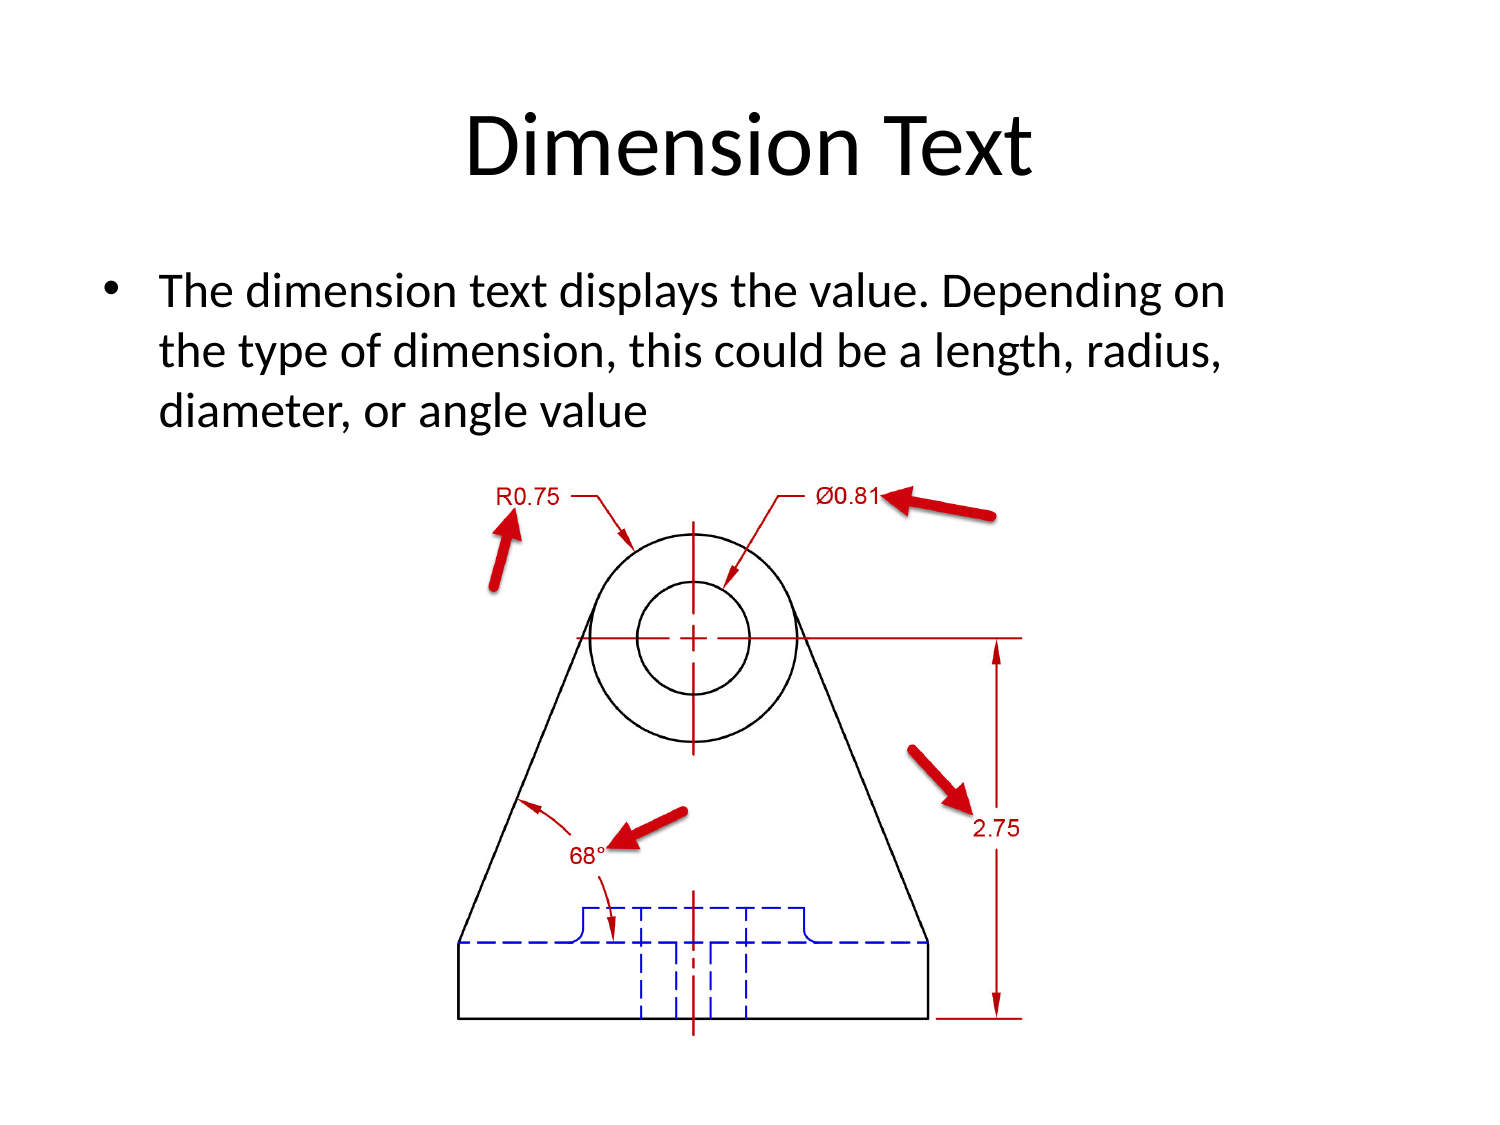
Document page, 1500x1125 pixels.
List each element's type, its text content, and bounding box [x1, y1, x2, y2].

title Dimension Text [75, 45, 1425, 233]
picture [457, 474, 1043, 1037]
list The dimension text displays the value. Depending on the type of dimension, this could be a length, radius, diameter, or angle value [87, 249, 1313, 950]
